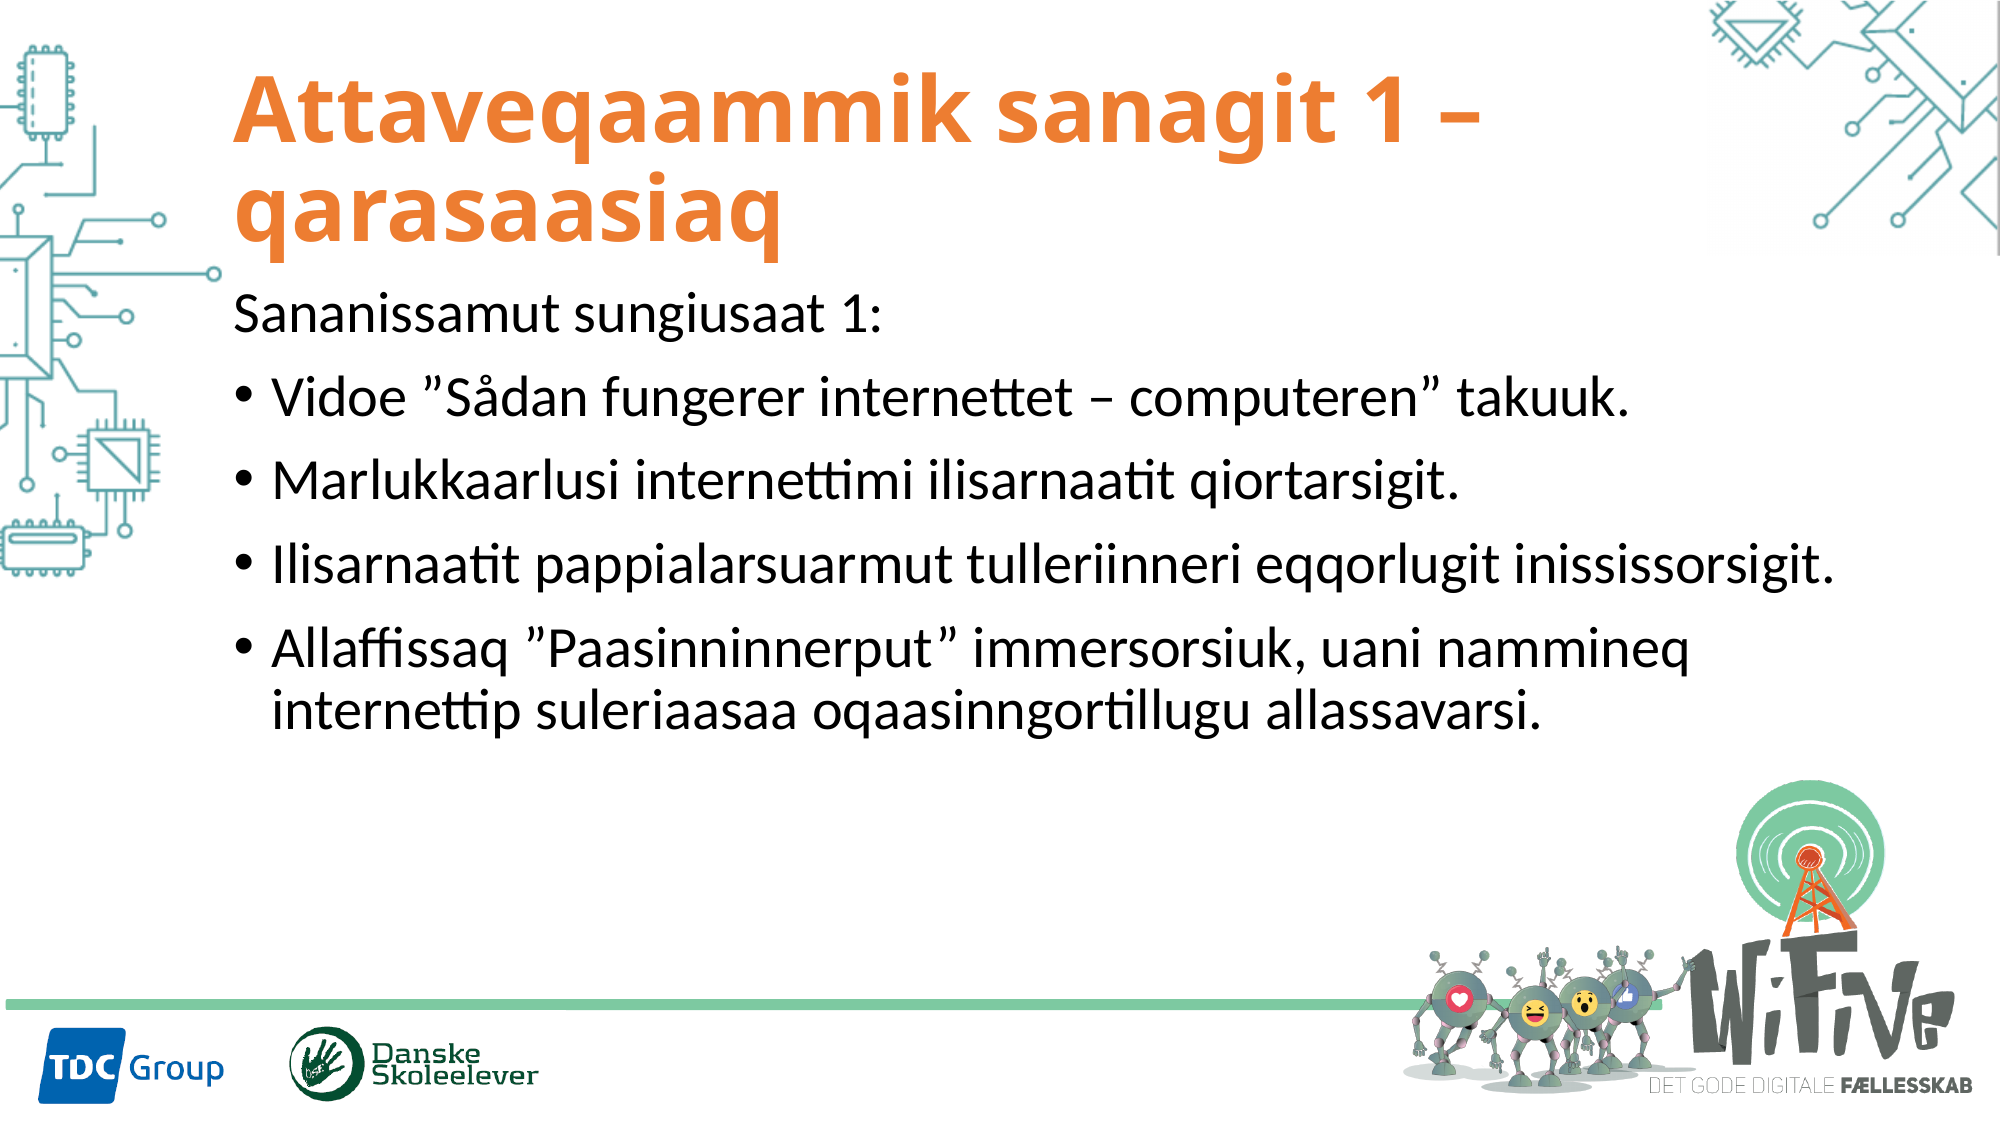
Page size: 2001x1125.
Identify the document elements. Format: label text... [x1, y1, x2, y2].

picture [1341, 755, 1984, 1125]
list Sananissamut sungiusaat 1: Vidoe ”Sådan fungerer internettet – computeren” takuuk. Marlukkaarlusi internettimi ilisarnaatit qiortarsigit. Ilisarnaatit pappialarsuarmut tulleriinneri eqqorlugit inississorsigit. Allaffissaq ”Paasinninnerput” immersorsiuk, uani nammineq internettip suleriaasaa oqaasinngortillugu allassavarsi. [218, 274, 1944, 989]
picture [1708, 1, 1999, 255]
title Attaveqaammik sanagit 1 – qarasaasiaq [218, 53, 1944, 272]
picture [0, 1010, 566, 1116]
picture [0, 0, 233, 605]
